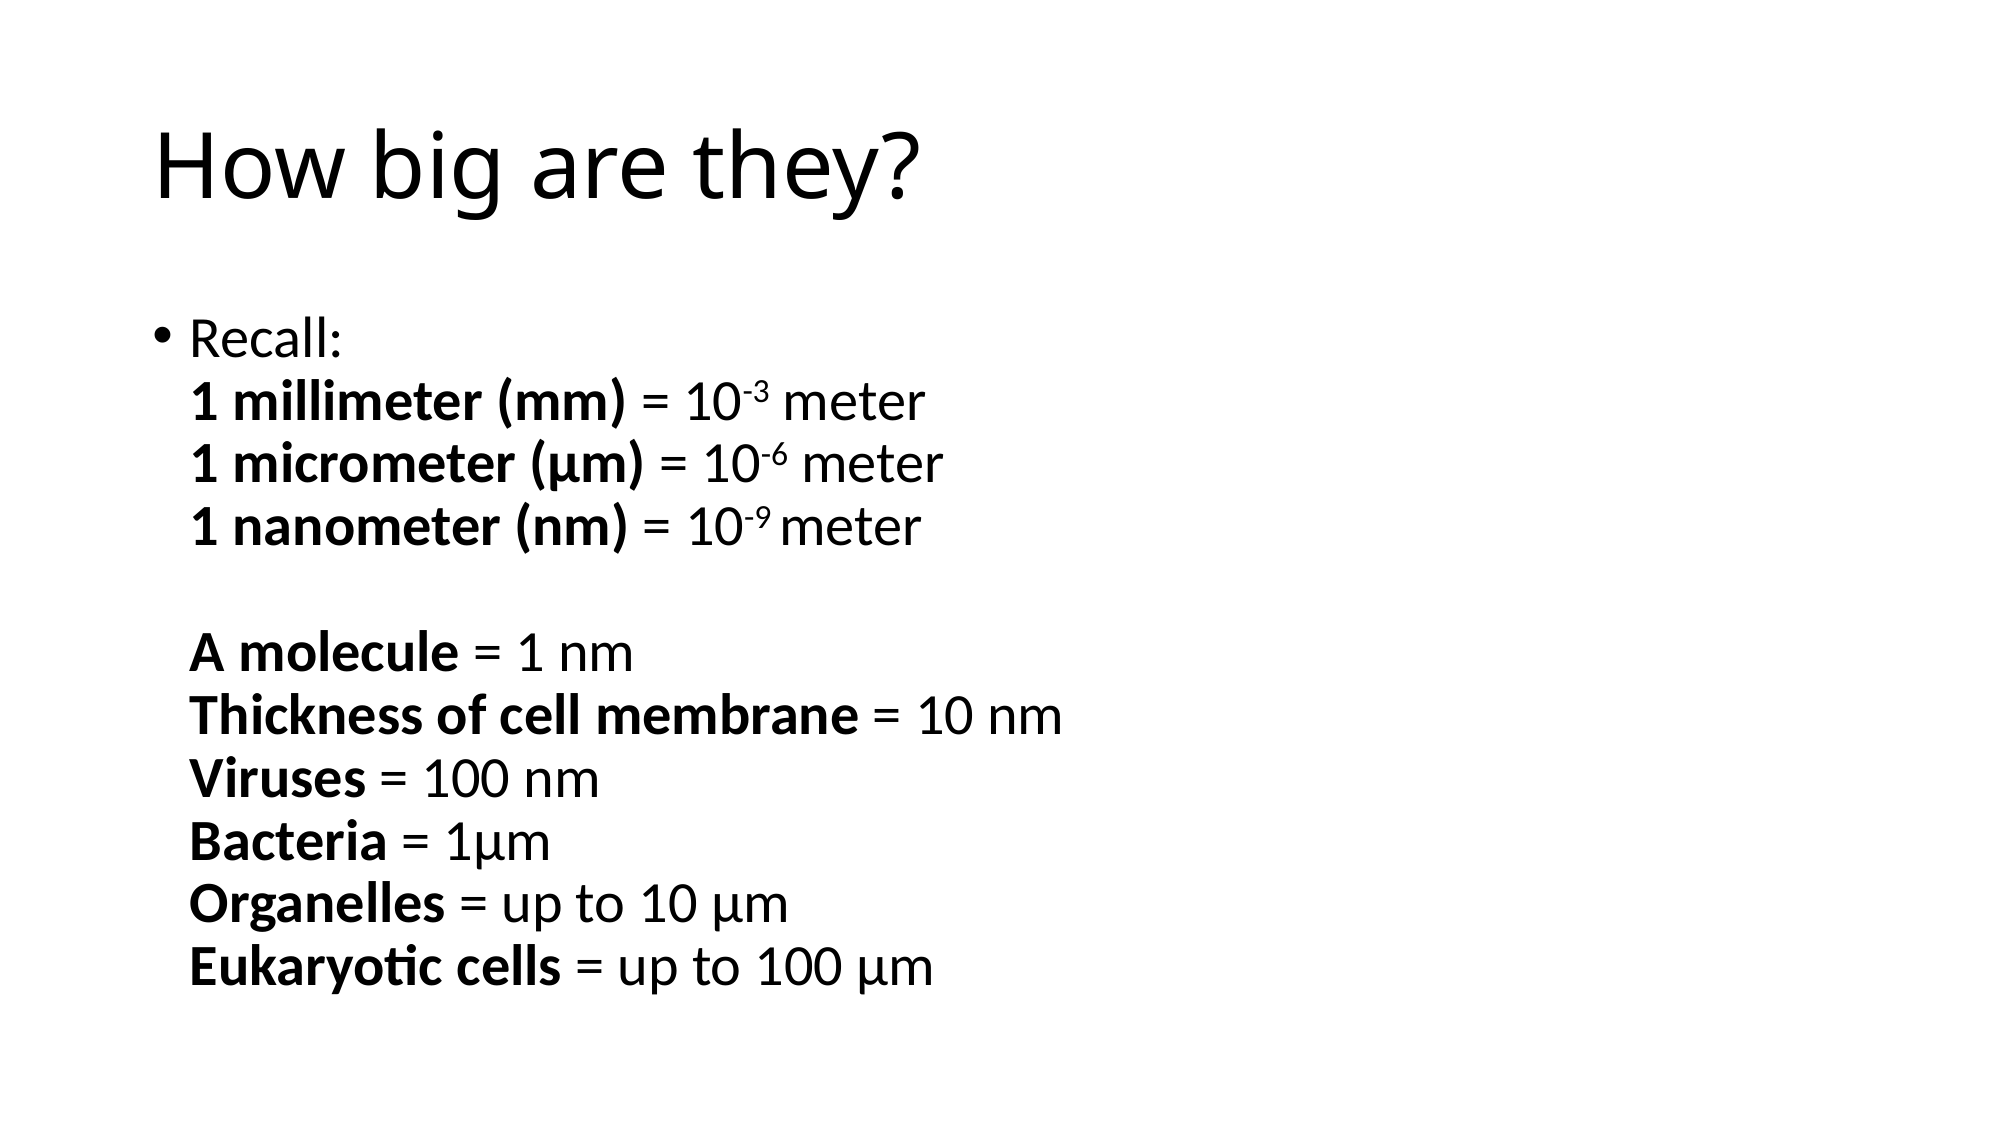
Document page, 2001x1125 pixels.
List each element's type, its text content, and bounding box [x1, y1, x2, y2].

list Recall: 1 millimeter (mm) = 10-3 meter 1 micrometer (μm) = 10-6 meter 1 nanometer (nm) = 10-9 meter A molecule = 1 nm Thickness of cell membrane = 10 nm Viruses = 100 nm Bacteria = 1μm Organelles = up to 10 μm Eukaryotic cells = up to 100 μm [137, 299, 1863, 1014]
title How big are they? [137, 59, 1863, 278]
